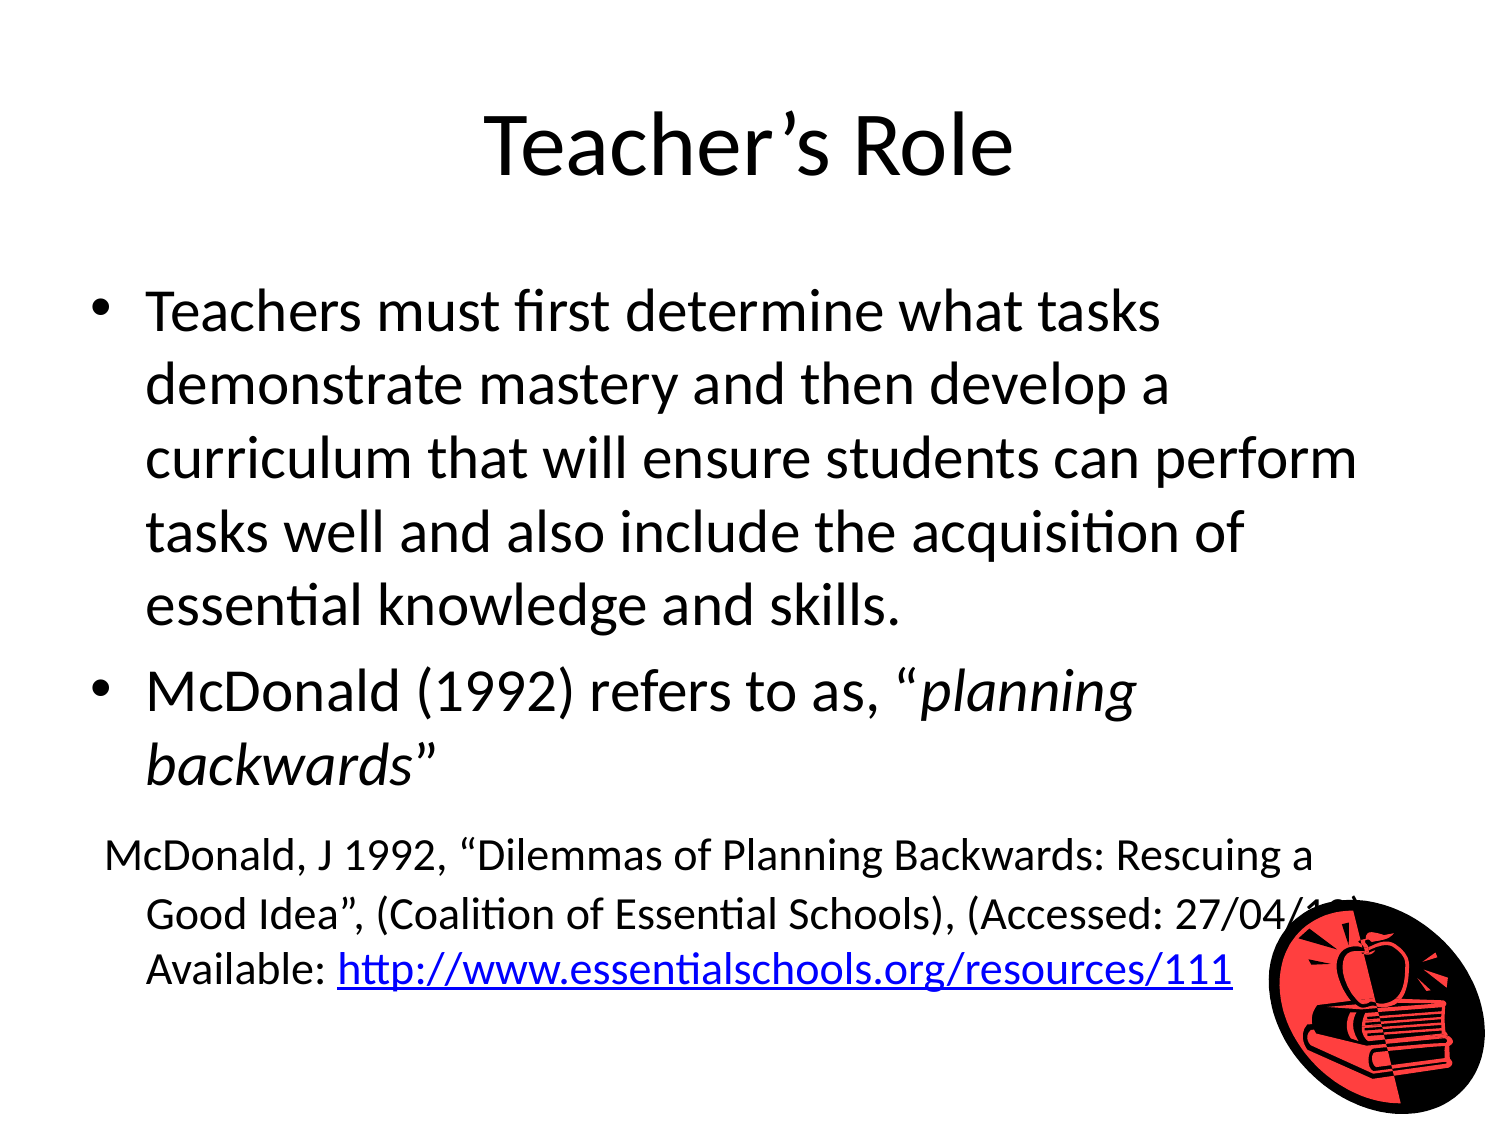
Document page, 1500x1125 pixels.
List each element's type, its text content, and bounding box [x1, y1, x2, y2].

title Teacher’s Role [75, 45, 1425, 233]
list Teachers must first determine what tasks demonstrate mastery and then develop a curriculum that will ensure students can perform tasks well and also include the acquisition of essential knowledge and skills. McDonald (1992) refers to as, “planning backwards” McDonald, J 1992, “Dilemmas of Planning Backwards: Rescuing a Good Idea”, (Coalition of Essential Schools), (Accessed: 27/04/10), Available: http://www.essentialschools.org/resources/111 [75, 262, 1425, 1005]
picture [1265, 899, 1487, 1115]
